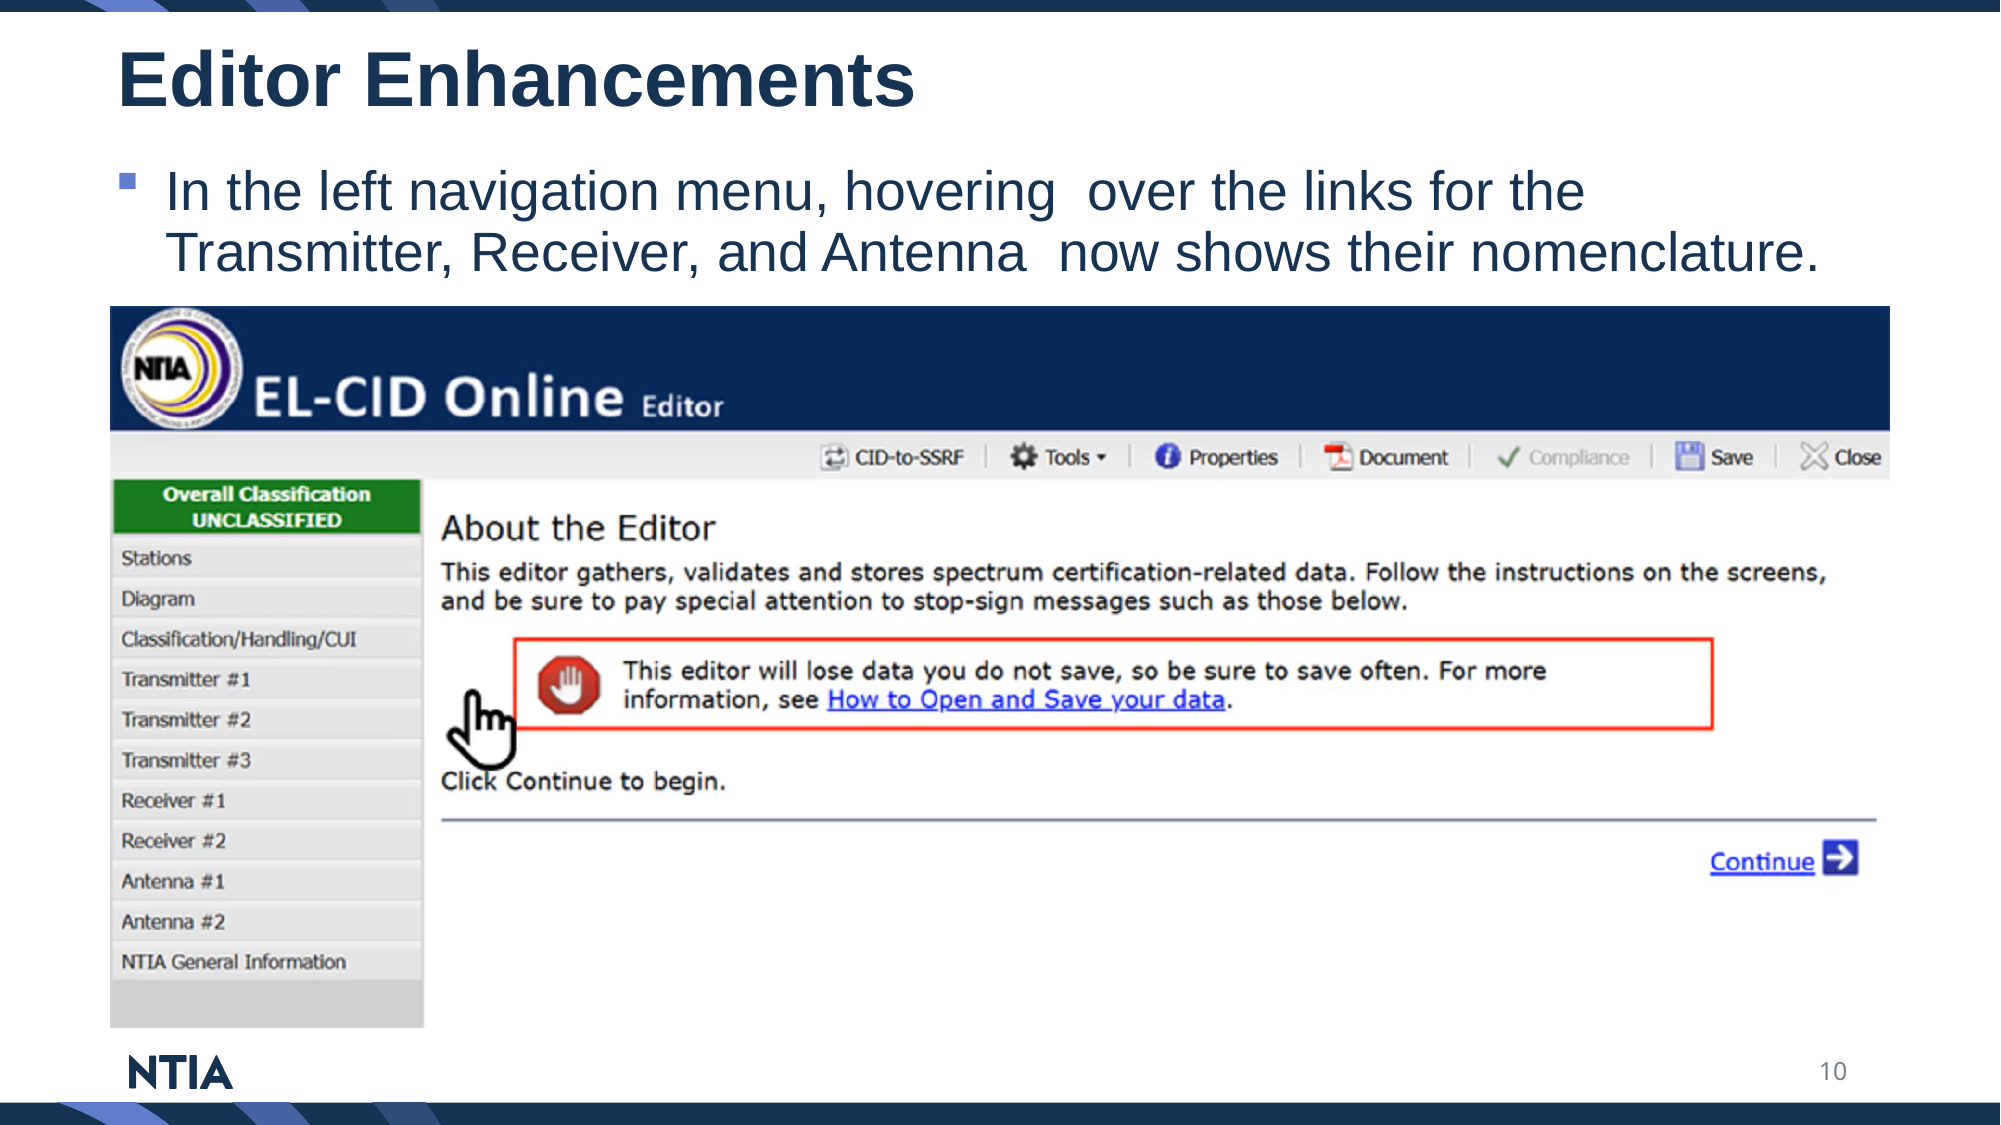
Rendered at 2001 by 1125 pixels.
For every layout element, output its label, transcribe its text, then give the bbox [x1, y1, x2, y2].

picture [0, 0, 471, 12]
title Editor Enhancements [99, 14, 938, 139]
list In the left navigation menu, hovering over the links for the Transmitter, Receiver, and Antenna now shows their nomenclature. [99, 152, 1879, 1029]
slide_number 10 [1412, 1042, 1863, 1103]
picture [129, 1055, 233, 1089]
picture [0, 1102, 471, 1125]
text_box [108, 304, 1892, 1029]
